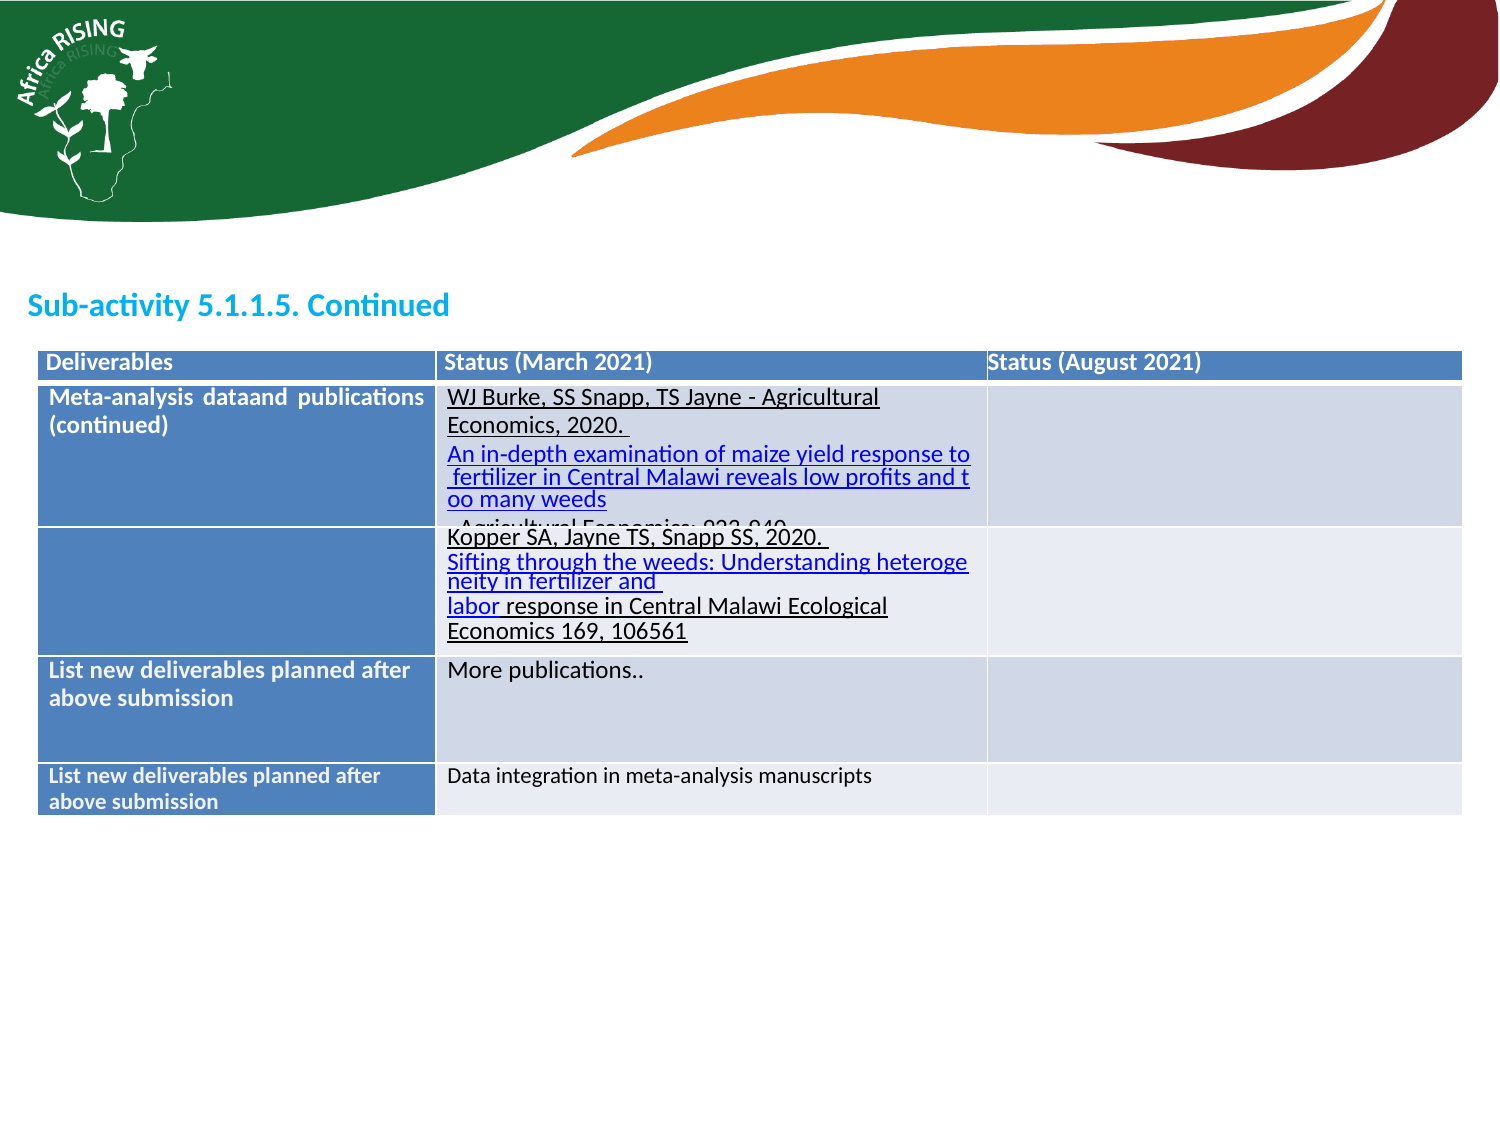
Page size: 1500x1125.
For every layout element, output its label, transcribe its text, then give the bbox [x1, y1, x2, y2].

table_cell More publications.. [437, 657, 987, 762]
table_header Deliverables [38, 351, 435, 380]
table_cell [988, 657, 1462, 762]
table_header Status (March 2021) [437, 351, 987, 380]
table_cell List new deliverables planned after above submission [38, 764, 435, 815]
table_cell [988, 764, 1462, 815]
table_cell [988, 386, 1462, 526]
text_box Sub-activity 5.1.1.5. Continued [12, 275, 1475, 331]
table_cell [988, 528, 1462, 655]
table_cell Meta-analysis dataand publications (continued) [38, 386, 435, 526]
table_header Status (August 2021) [988, 351, 1462, 380]
picture [0, 0, 1499, 222]
table_cell Data integration in meta-analysis manuscripts [437, 764, 987, 815]
table_cell List new deliverables planned after above submission [38, 657, 435, 762]
table_cell WJ Burke, SS Snapp, TS Jayne - Agricultural Economics, 2020. An in‐depth examination of maize yield response to fertilizer in Central Malawi reveals low profits and too many weeds. Agricultural Economics; 923-940 [437, 386, 987, 526]
table_cell [38, 528, 435, 655]
table_cell Kopper SA, Jayne TS, Snapp SS, 2020. Sifting through the weeds: Understanding heterogeneity in fertilizer and labor response in Central Malawi Ecological Economics 169, 106561 [437, 528, 987, 655]
